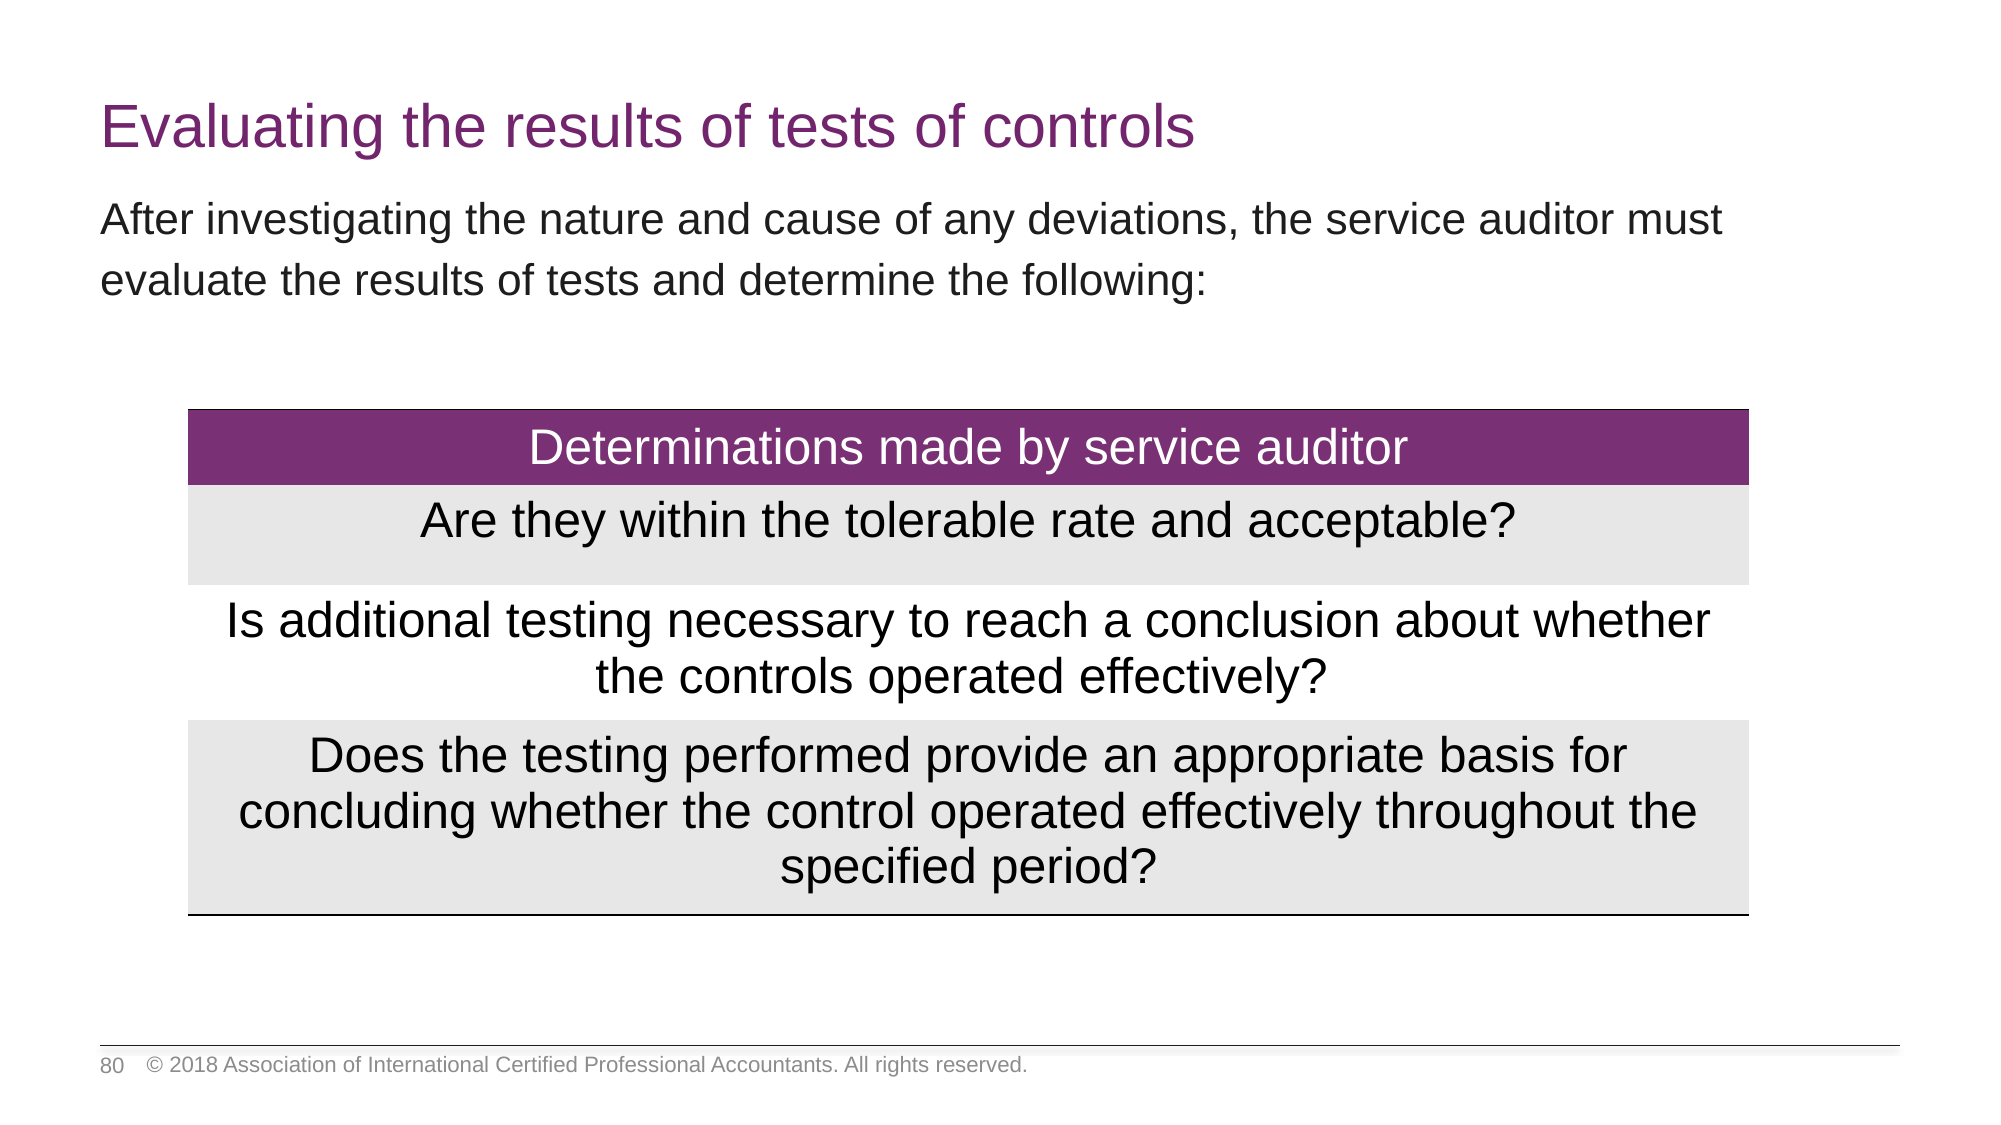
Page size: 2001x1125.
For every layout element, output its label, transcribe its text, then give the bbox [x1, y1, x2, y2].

table_cell Does the testing performed provide an appropriate basis for concluding whether the control operated effectively throughout the specified period? [188, 720, 1749, 914]
footer © 2018 Association of International Certified Professional Accountants. All rights reserved. [147, 1050, 1900, 1111]
table_header Determinations made by service auditor [188, 410, 1749, 485]
table_cell Is additional testing necessary to reach a conclusion about whether the controls operated effectively? [188, 585, 1749, 720]
slide_number 80 [99, 1050, 147, 1111]
list After investigating the nature and cause of any deviations, the service auditor must evaluate the results of tests and determine the following: [100, 182, 1800, 915]
title Evaluating the results of tests of controls [100, 30, 1800, 160]
table_cell Are they within the tolerable rate and acceptable? [188, 485, 1749, 585]
